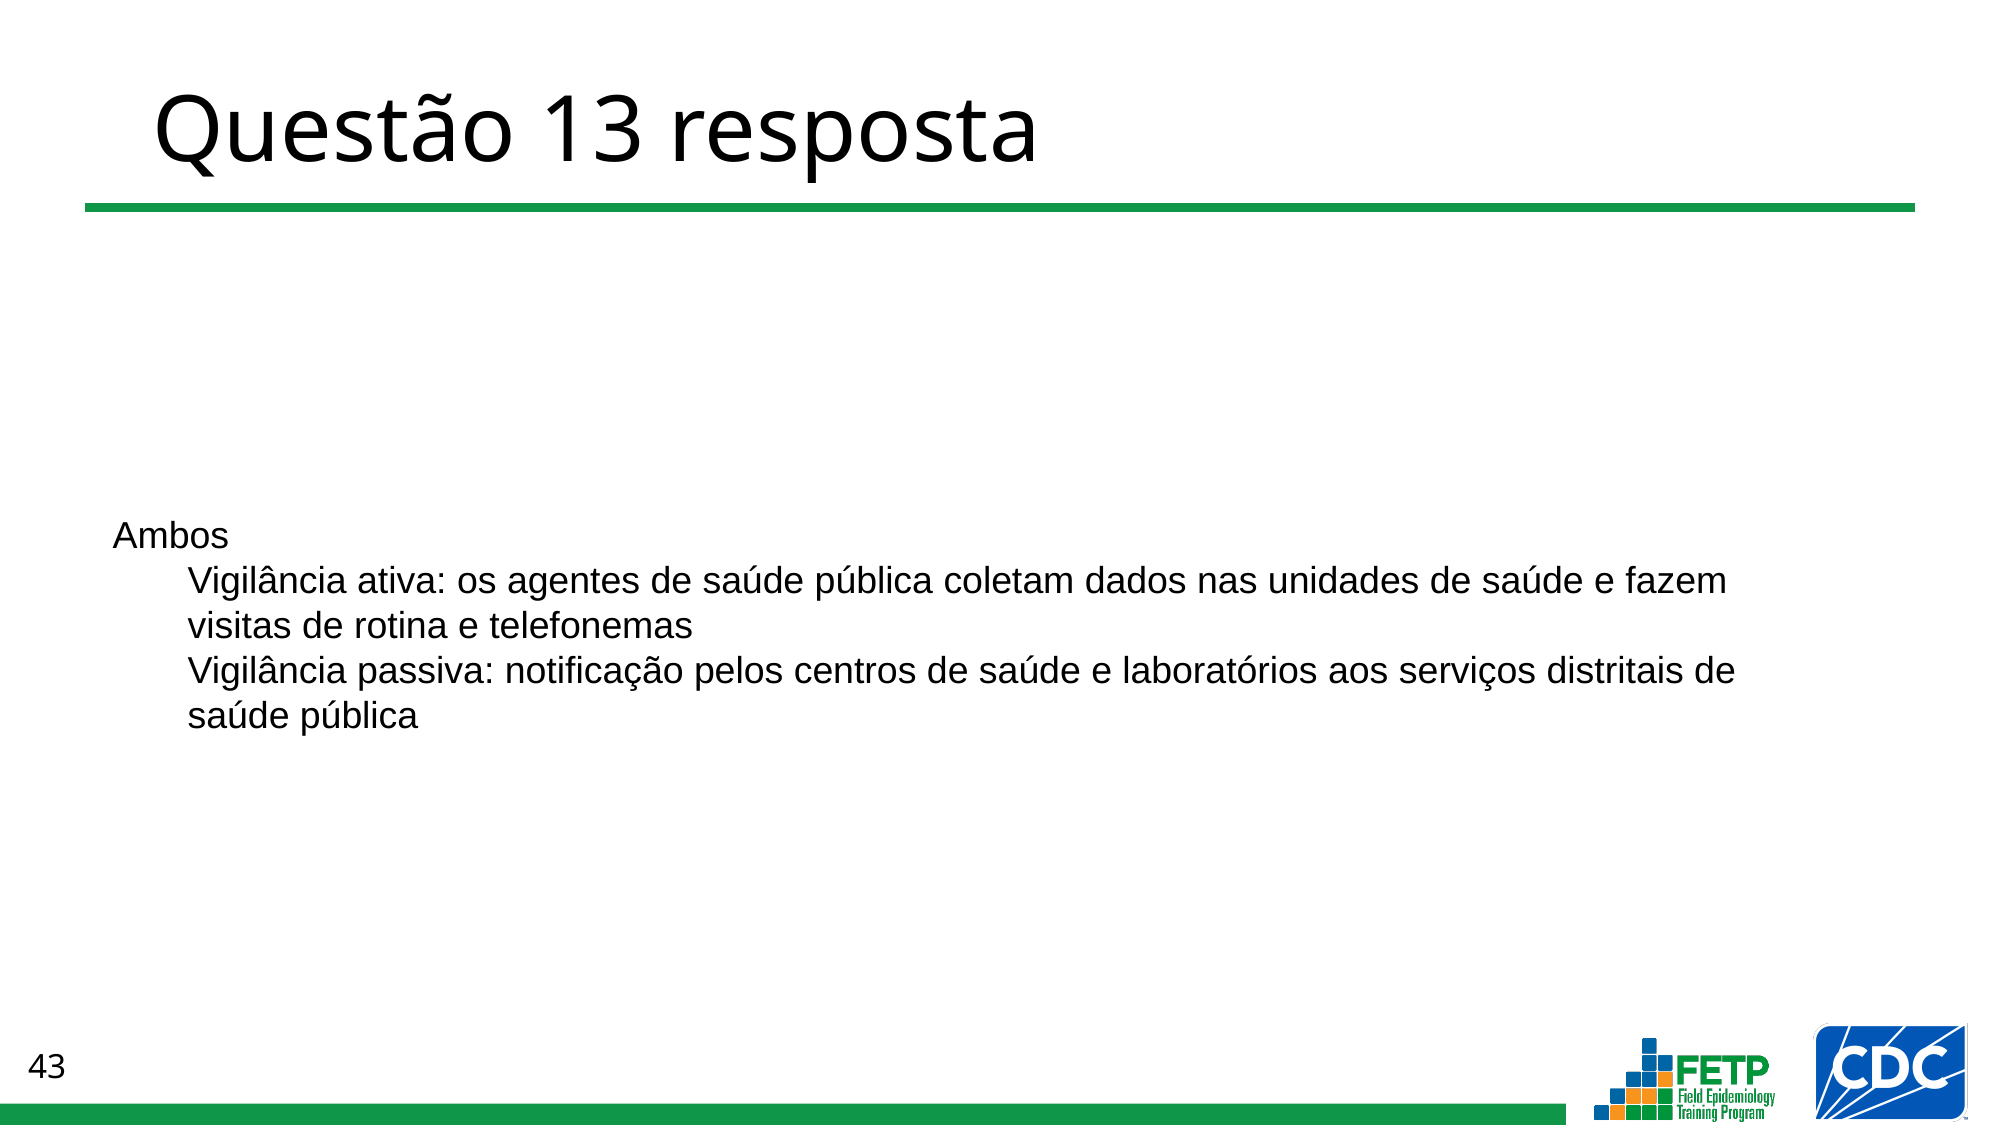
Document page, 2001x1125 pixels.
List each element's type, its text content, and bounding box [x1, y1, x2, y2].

list Ambos Vigilância ativa: os agentes de saúde pública coletam dados nas unidades de saúde e fazem visitas de rotina e telefonemas Vigilância passiva: notificação pelos centros de saúde e laboratórios aos serviços distritais de saúde pública [97, 242, 1823, 1004]
picture [1594, 1038, 1775, 1122]
picture [1813, 1023, 1968, 1122]
title Questão 13 resposta [137, 75, 1863, 207]
